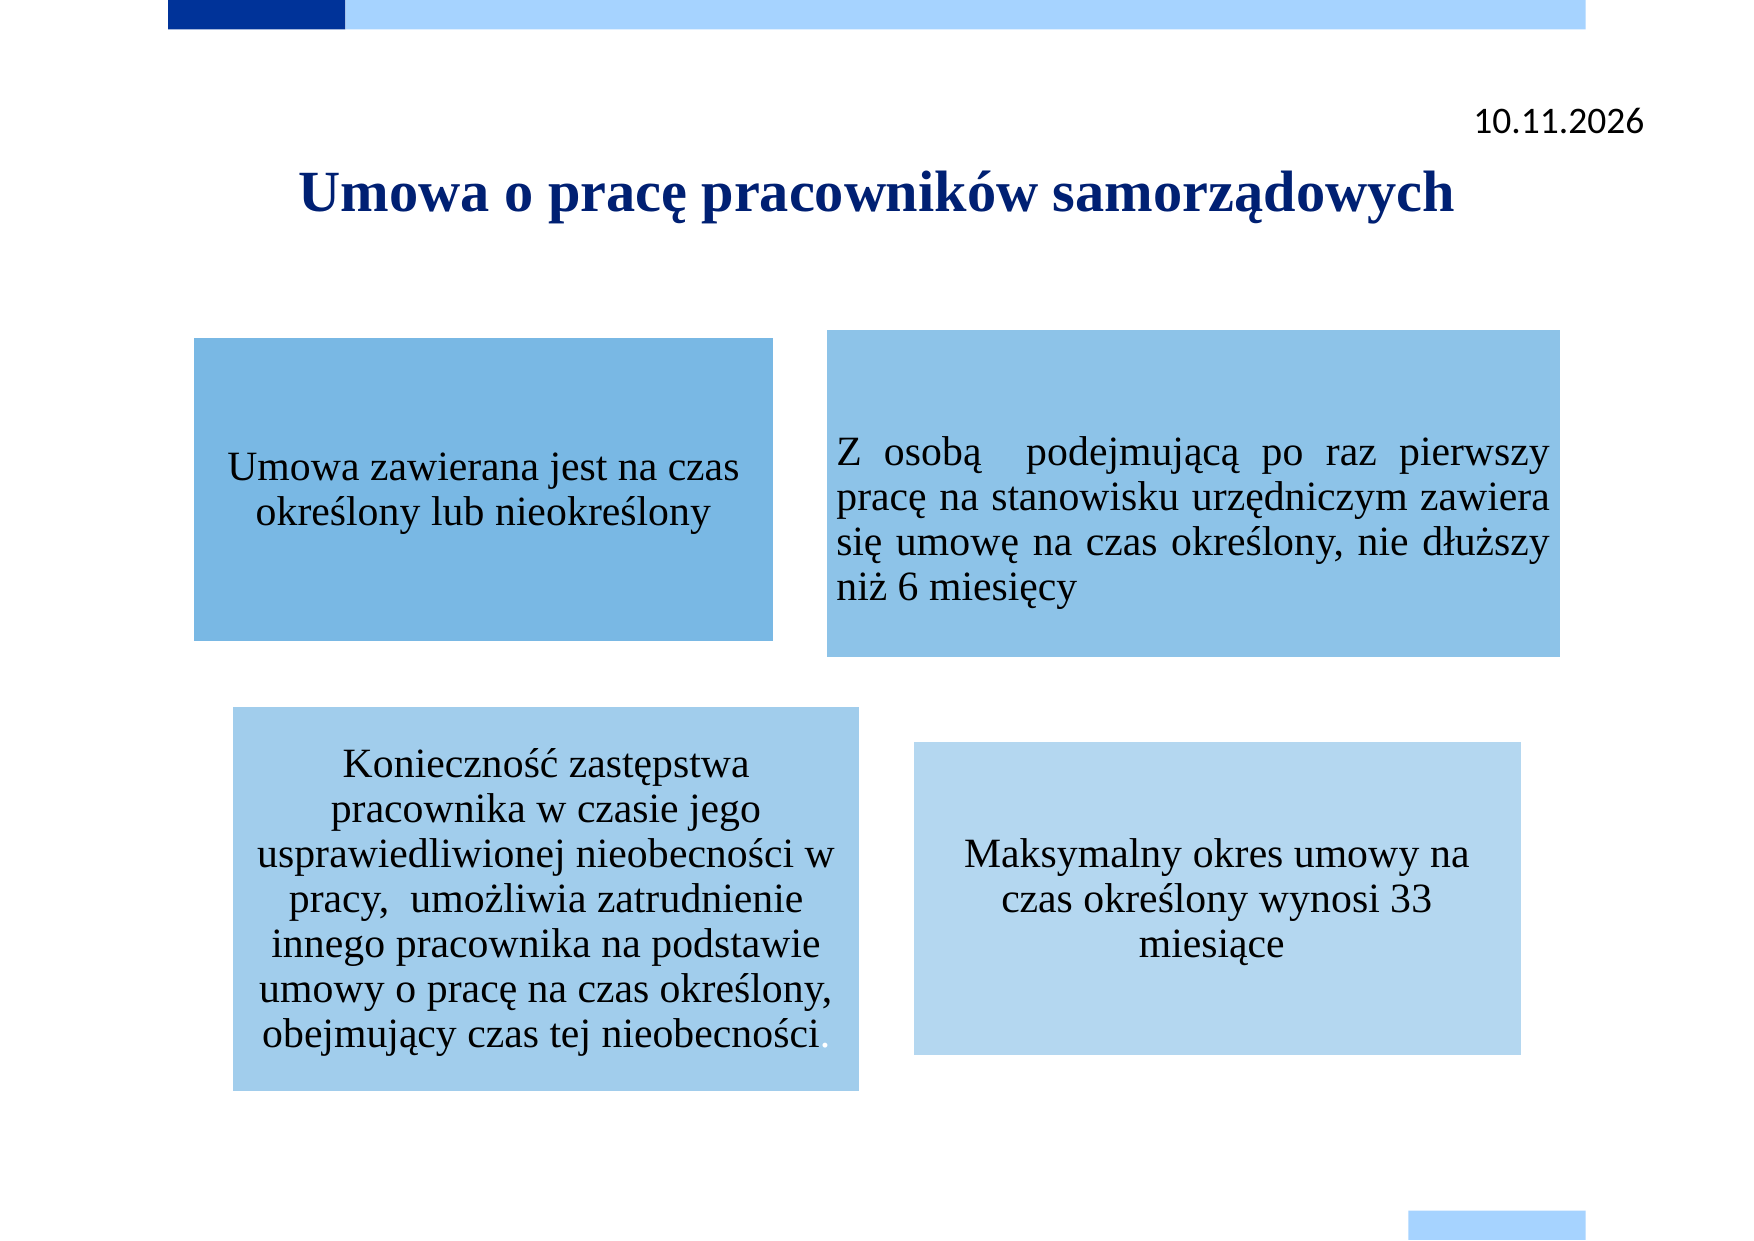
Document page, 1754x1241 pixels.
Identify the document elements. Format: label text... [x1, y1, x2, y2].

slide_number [1458, 88, 1754, 149]
title Umowa o pracę pracowników samorządowych [168, 147, 1586, 324]
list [168, 324, 1586, 1093]
